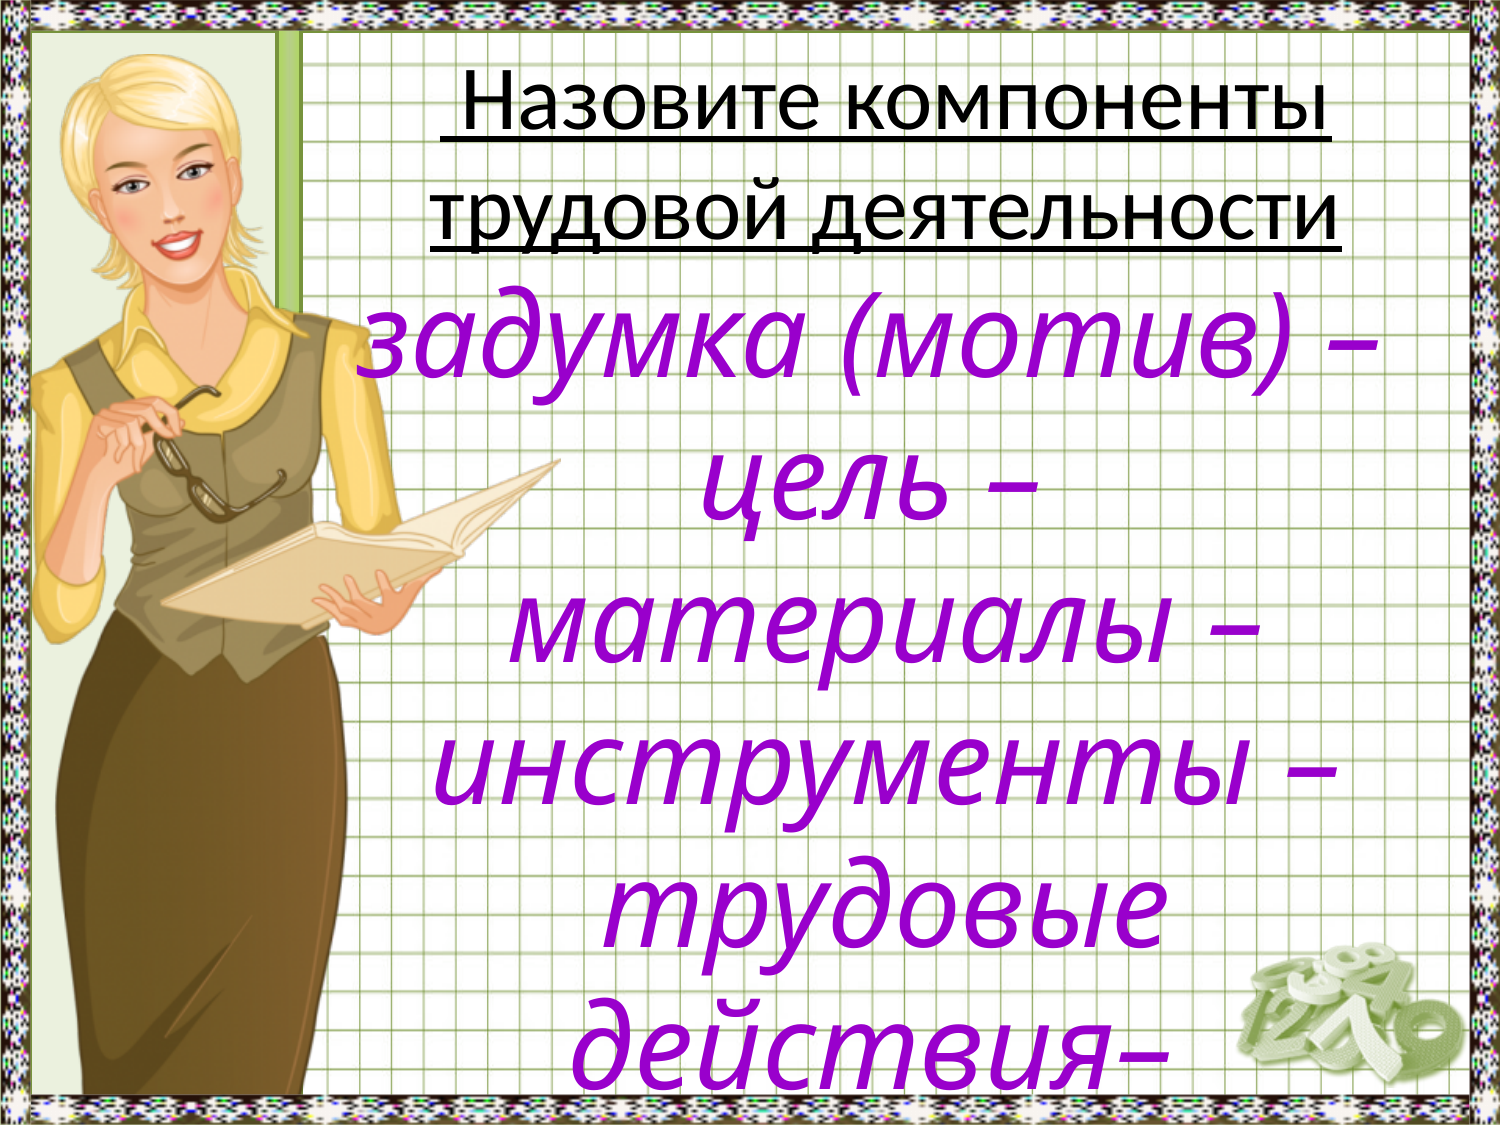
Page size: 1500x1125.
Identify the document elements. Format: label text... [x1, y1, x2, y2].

picture [0, 0, 1500, 1125]
title Назовите компоненты трудовой деятельности задумка (мотив) – цель – материалы – инструменты – трудовые действия– результат. [301, 42, 1469, 233]
